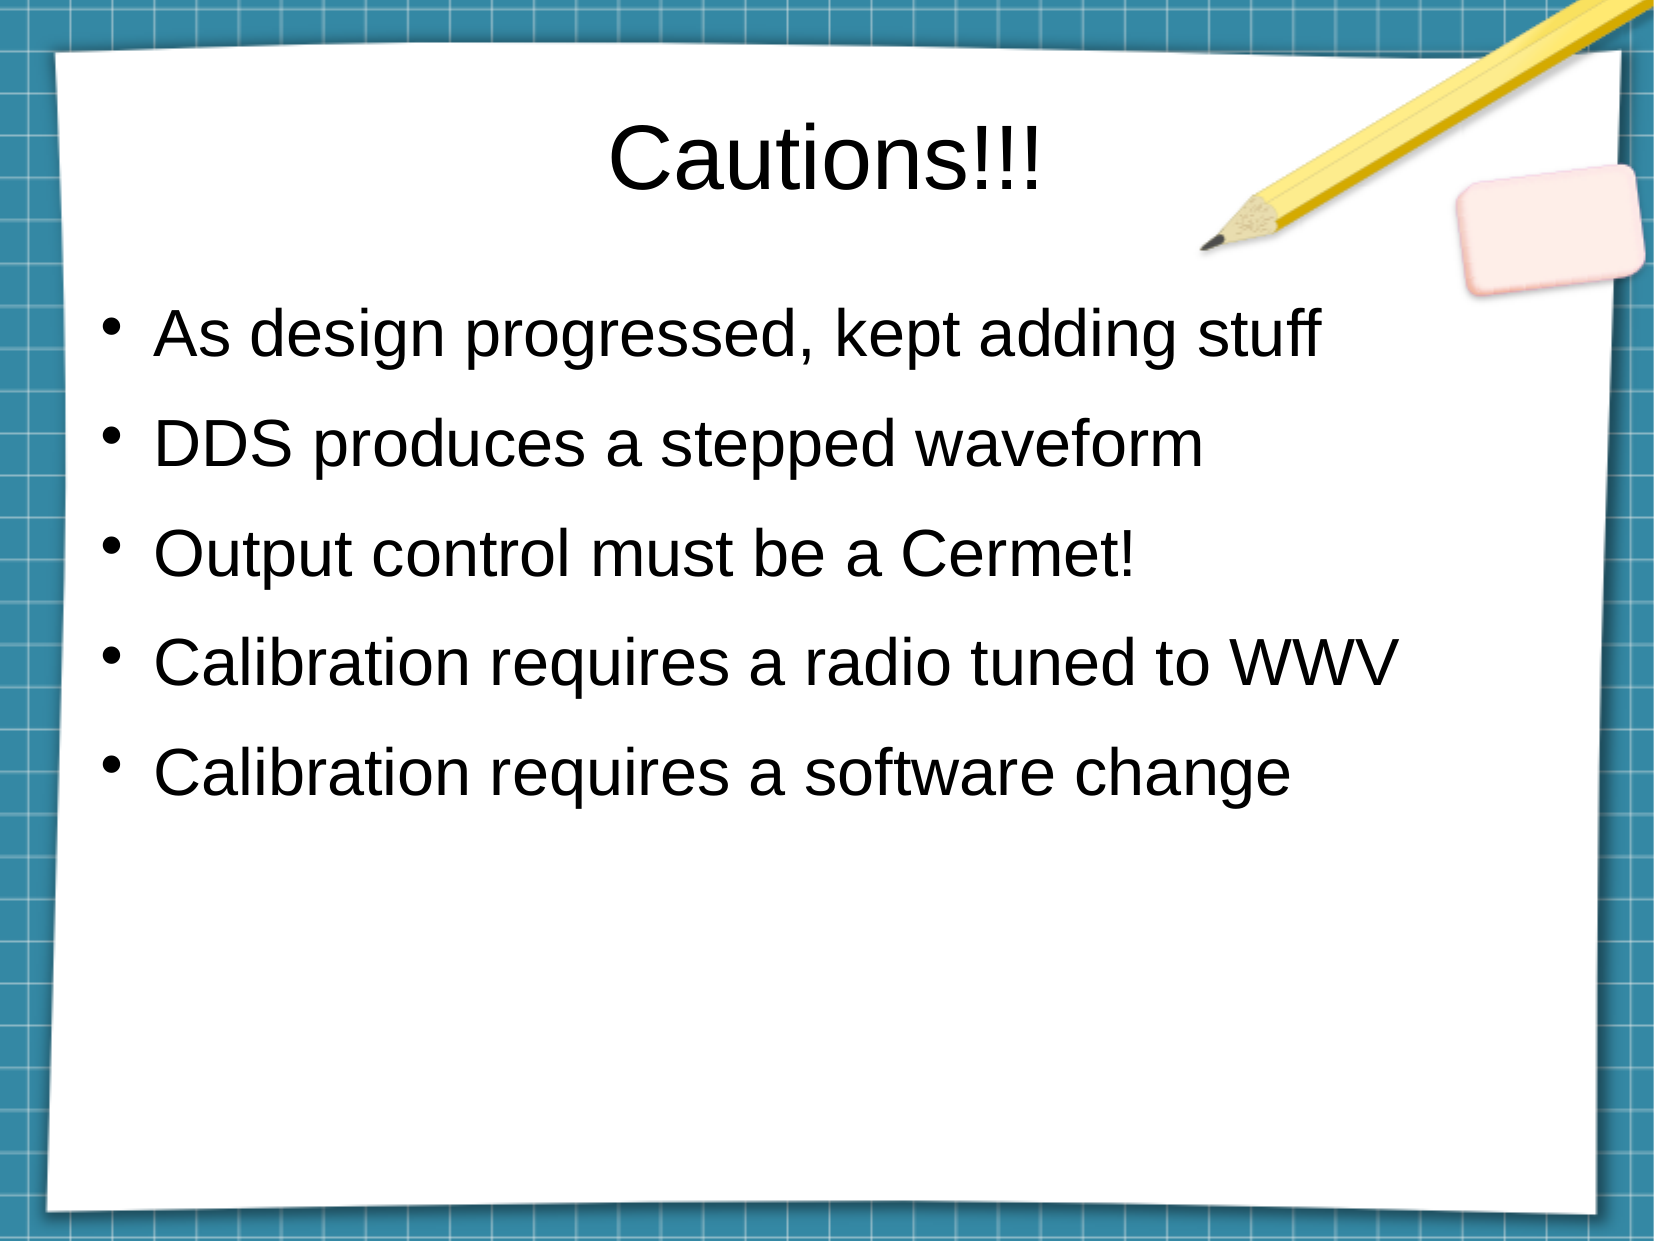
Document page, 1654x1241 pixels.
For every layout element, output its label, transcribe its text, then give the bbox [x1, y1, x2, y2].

picture [0, 0, 1654, 1241]
text_box As design progressed, kept adding stuff DDS produces a stepped waveform Output control must be a Cermet! Calibration requires a radio tuned to WWV Calibration requires a software change [82, 290, 1571, 1010]
text_box Cautions!!! [82, 97, 1571, 208]
